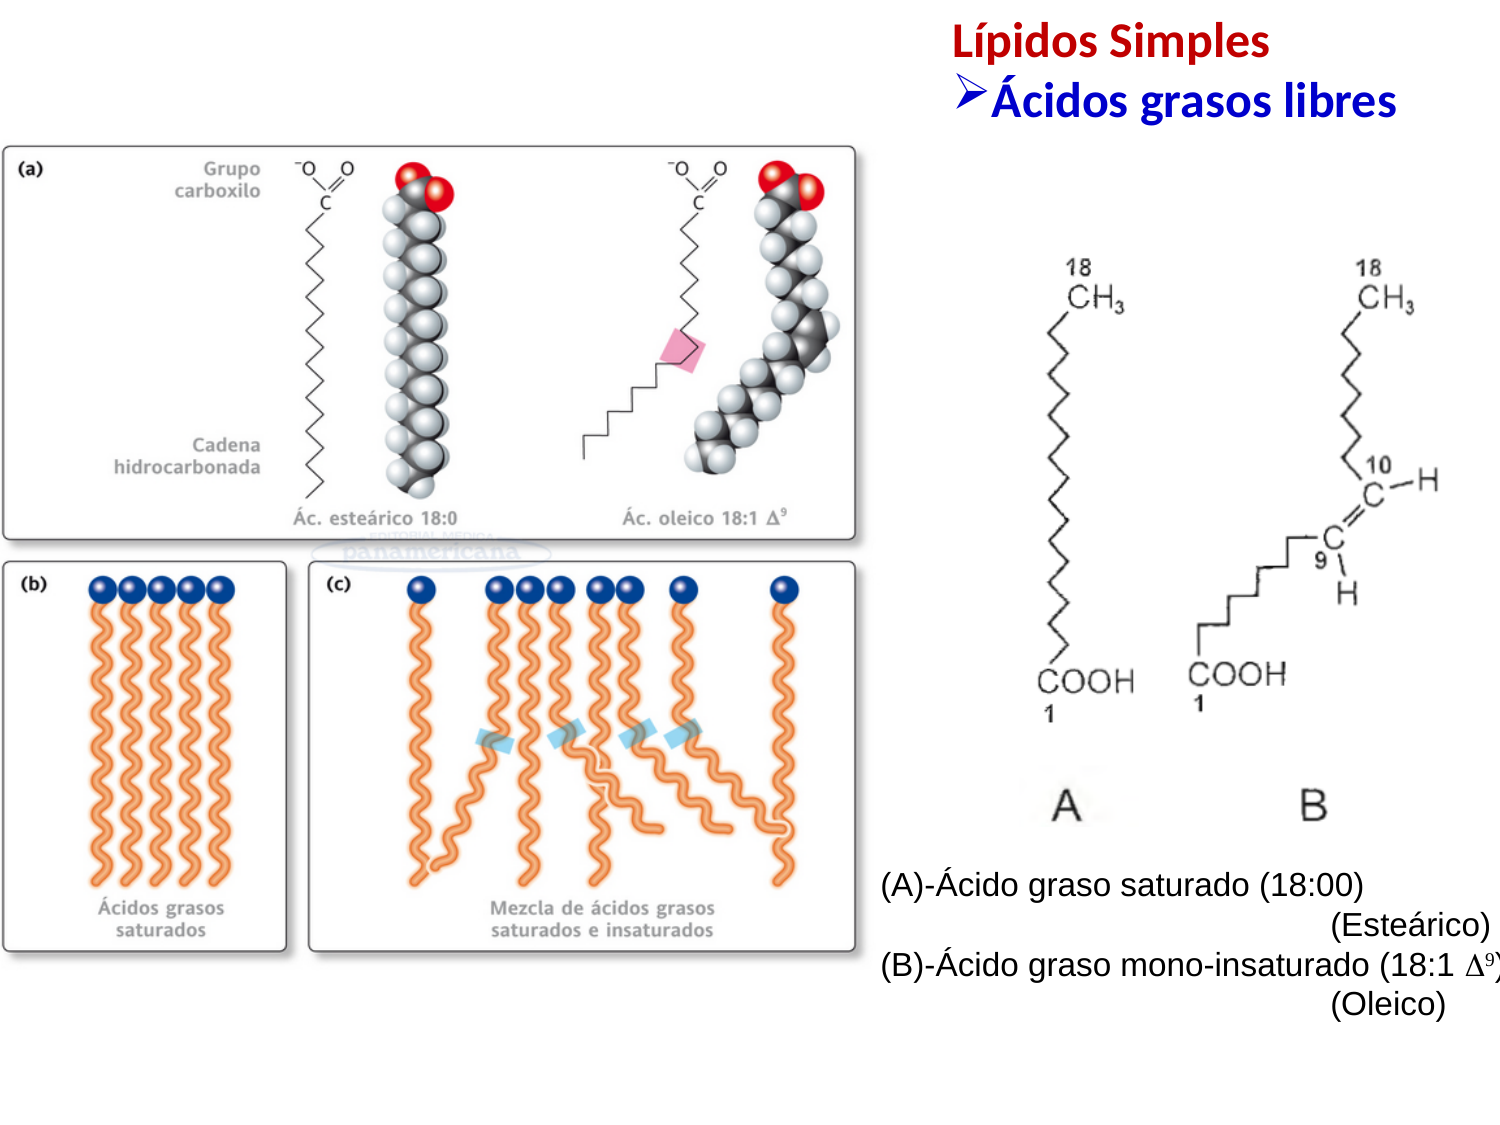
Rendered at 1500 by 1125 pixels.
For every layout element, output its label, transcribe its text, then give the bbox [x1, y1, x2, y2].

picture [1019, 233, 1466, 828]
text_box Lípidos Simples Ácidos grasos libres [937, 0, 1500, 135]
text_box (A)-Ácido graso saturado (18:00) (Esteárico) (B)-Ácido graso mono-insaturado (18:1 D9) (Oleico) [865, 855, 1500, 1070]
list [0, 128, 887, 977]
